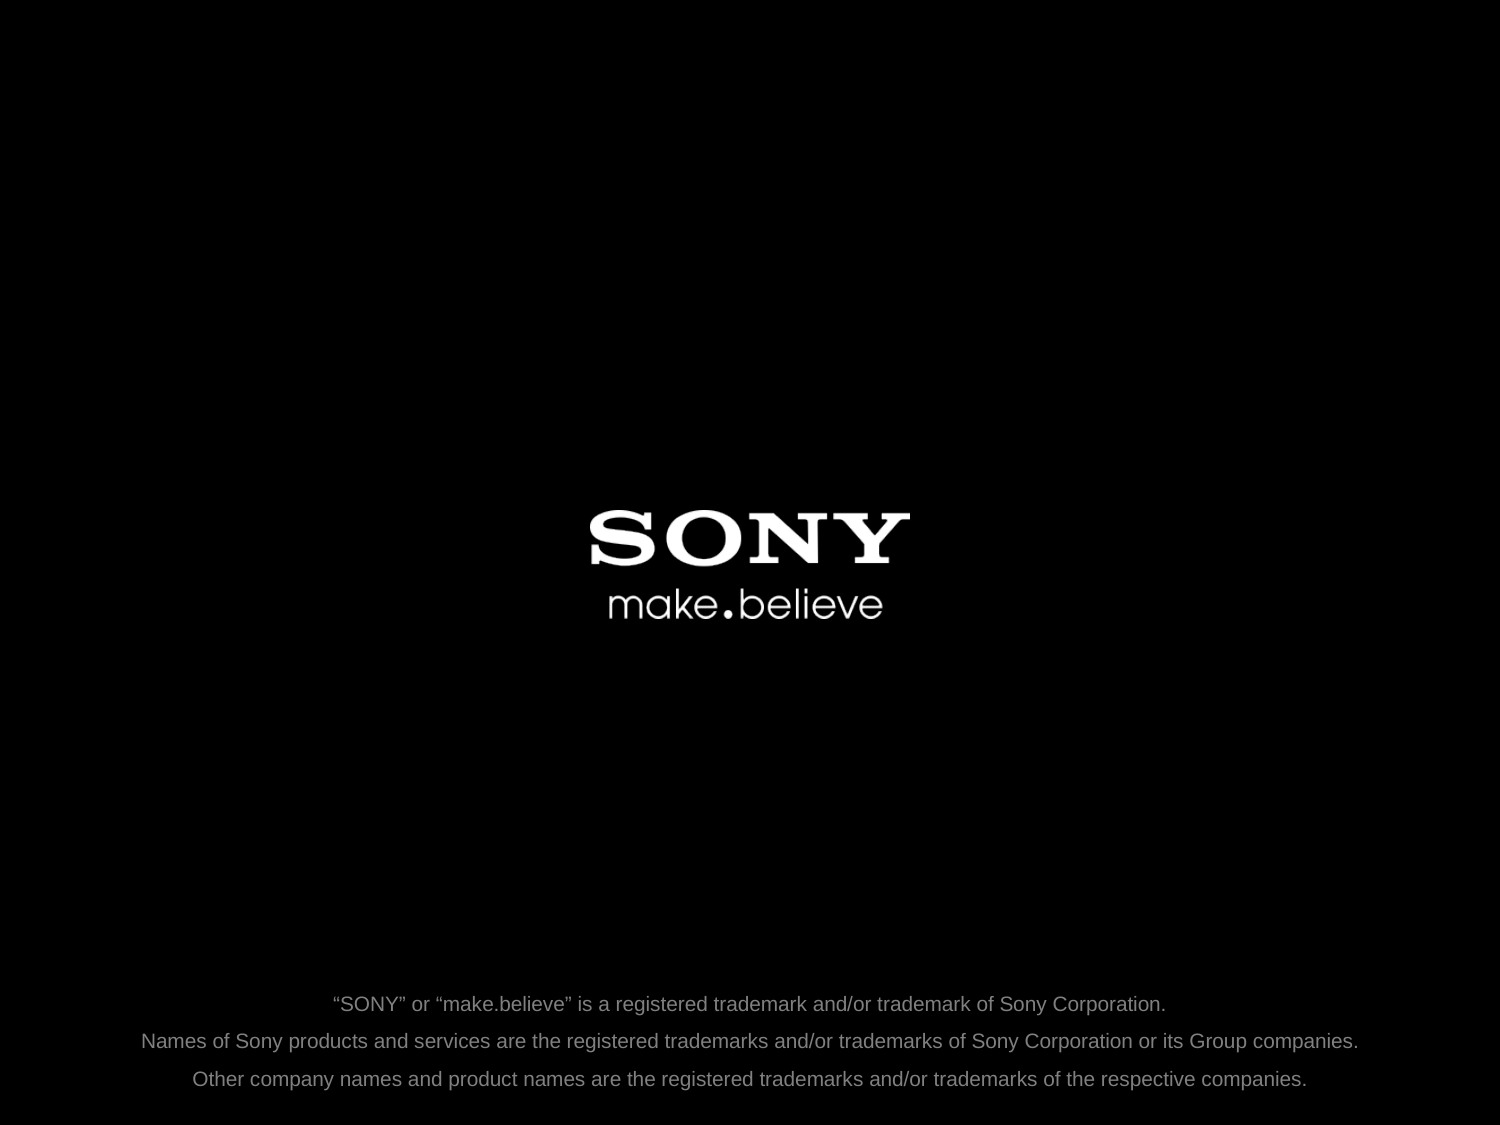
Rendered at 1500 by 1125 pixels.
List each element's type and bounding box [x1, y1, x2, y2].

picture [590, 510, 910, 619]
